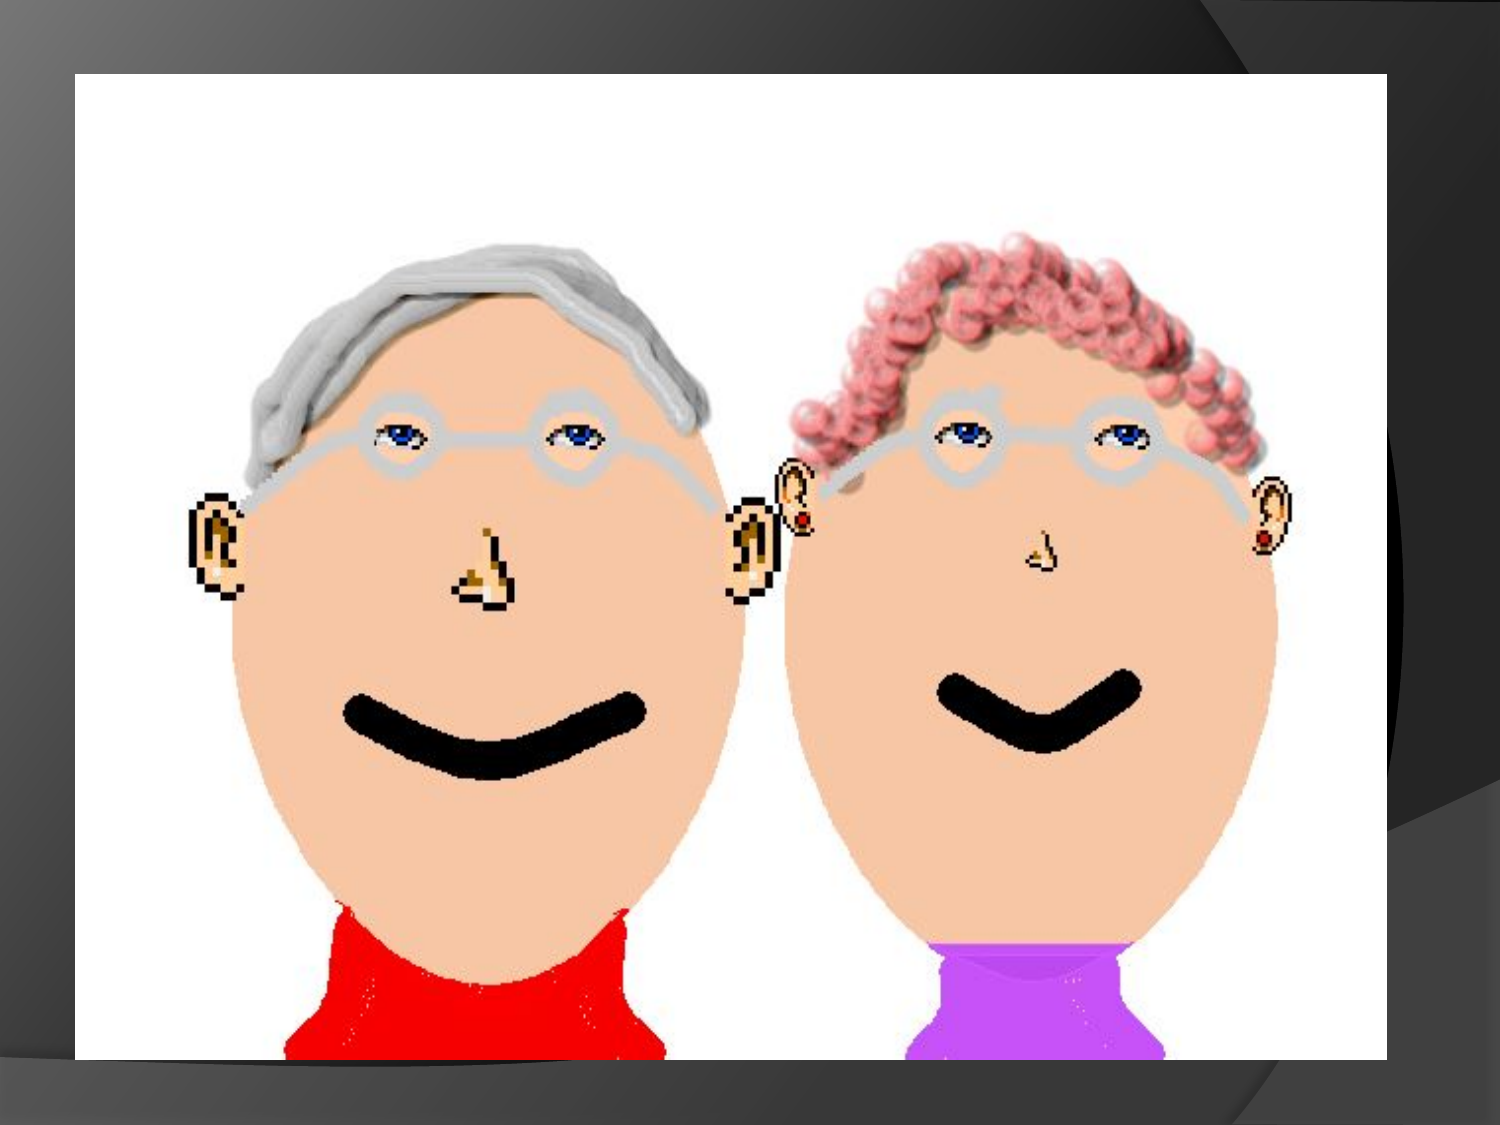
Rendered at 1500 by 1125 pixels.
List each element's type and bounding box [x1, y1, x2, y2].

list [74, 74, 1387, 1060]
